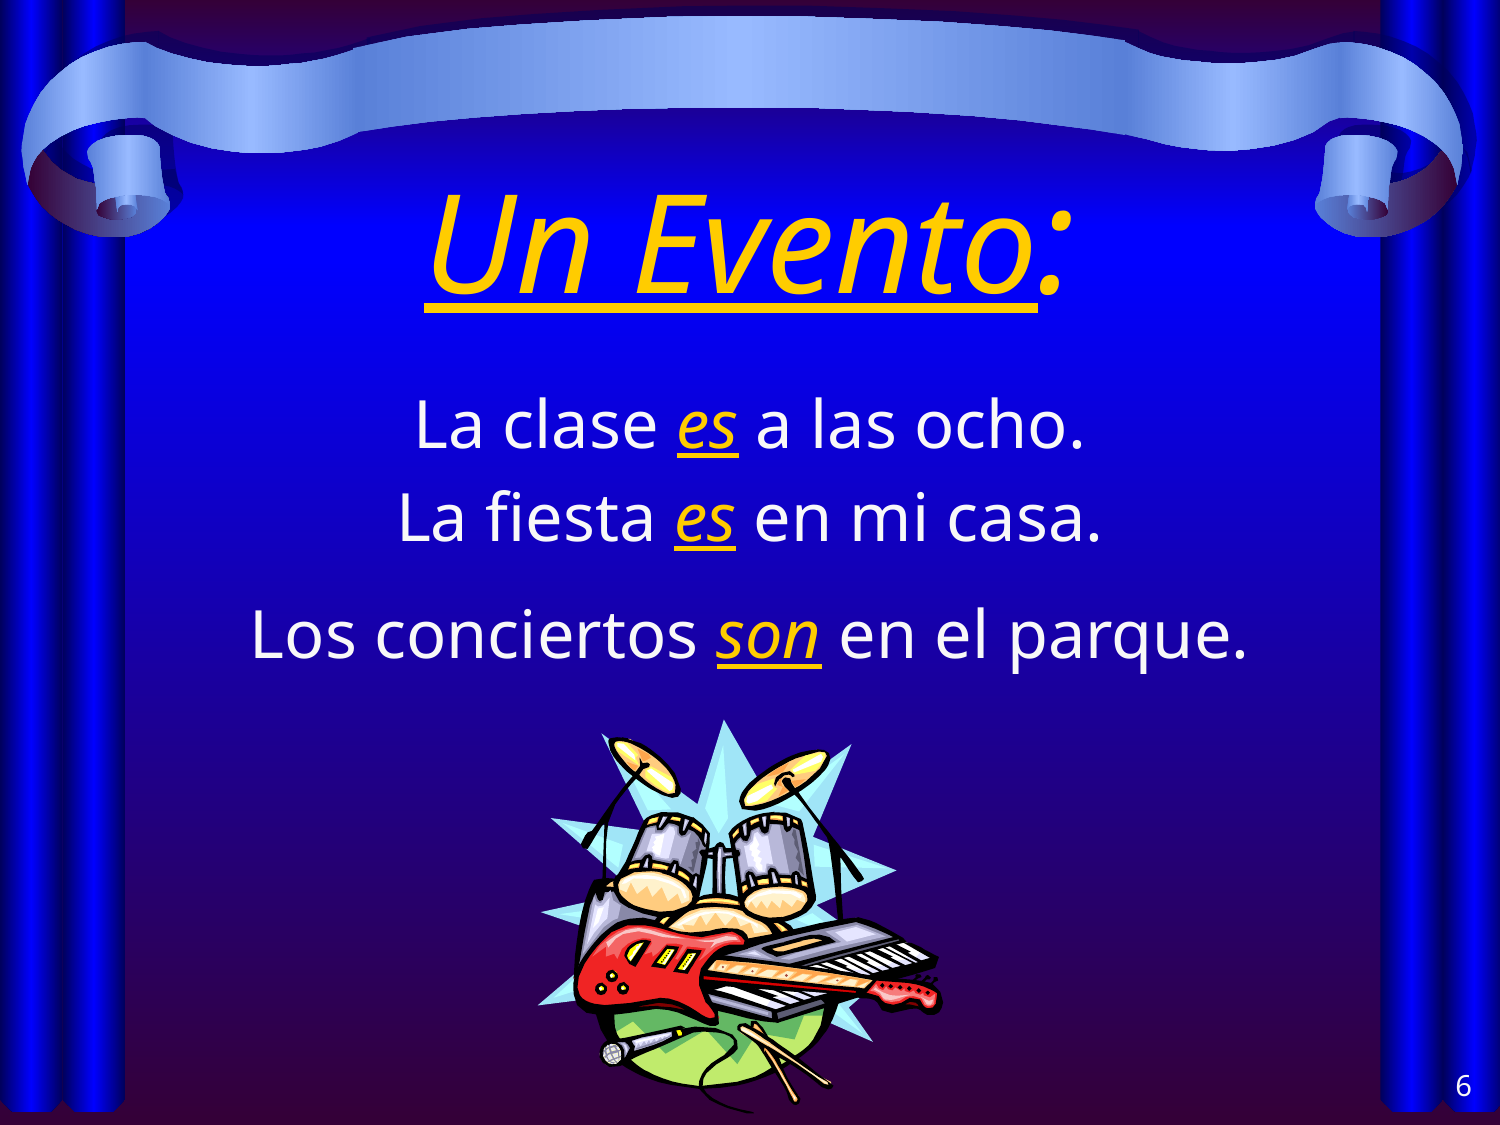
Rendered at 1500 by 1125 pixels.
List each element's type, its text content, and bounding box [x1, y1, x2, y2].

title Un Evento: [112, 112, 1388, 300]
list La clase es a las ocho. La fiesta es en mi casa. Los conciertos son en el parque. [112, 350, 1388, 738]
slide_number 6 [1187, 1050, 1500, 1125]
picture [537, 712, 951, 1121]
